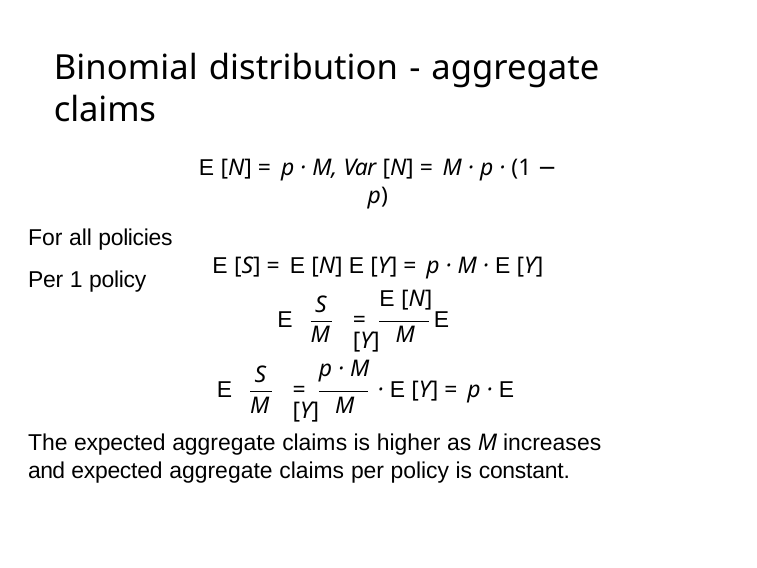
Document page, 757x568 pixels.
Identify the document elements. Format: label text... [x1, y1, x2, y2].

text_box p · M = · E [Y] = p · E [Y] [290, 357, 542, 424]
text_box E [275, 302, 295, 332]
title Binomial distribution - aggregate claims [51, 36, 705, 134]
text_box E [N] = E [Y] [350, 287, 481, 354]
text_box M M [308, 318, 350, 348]
text_box [233, 340, 289, 393]
text_box E [214, 372, 235, 402]
text_box Per 1 policy [26, 262, 148, 293]
text_box [294, 270, 349, 323]
text_box The expected aggregate claims is higher as M increases and expected aggregate claims per policy is constant. [26, 426, 645, 484]
text_box E [N] = p · M, Var [N] = M · p · (1 − p) For all policies E [S] = E [N] E [Y] = p · M · E [Y] [26, 136, 566, 278]
text_box M M [248, 388, 290, 418]
